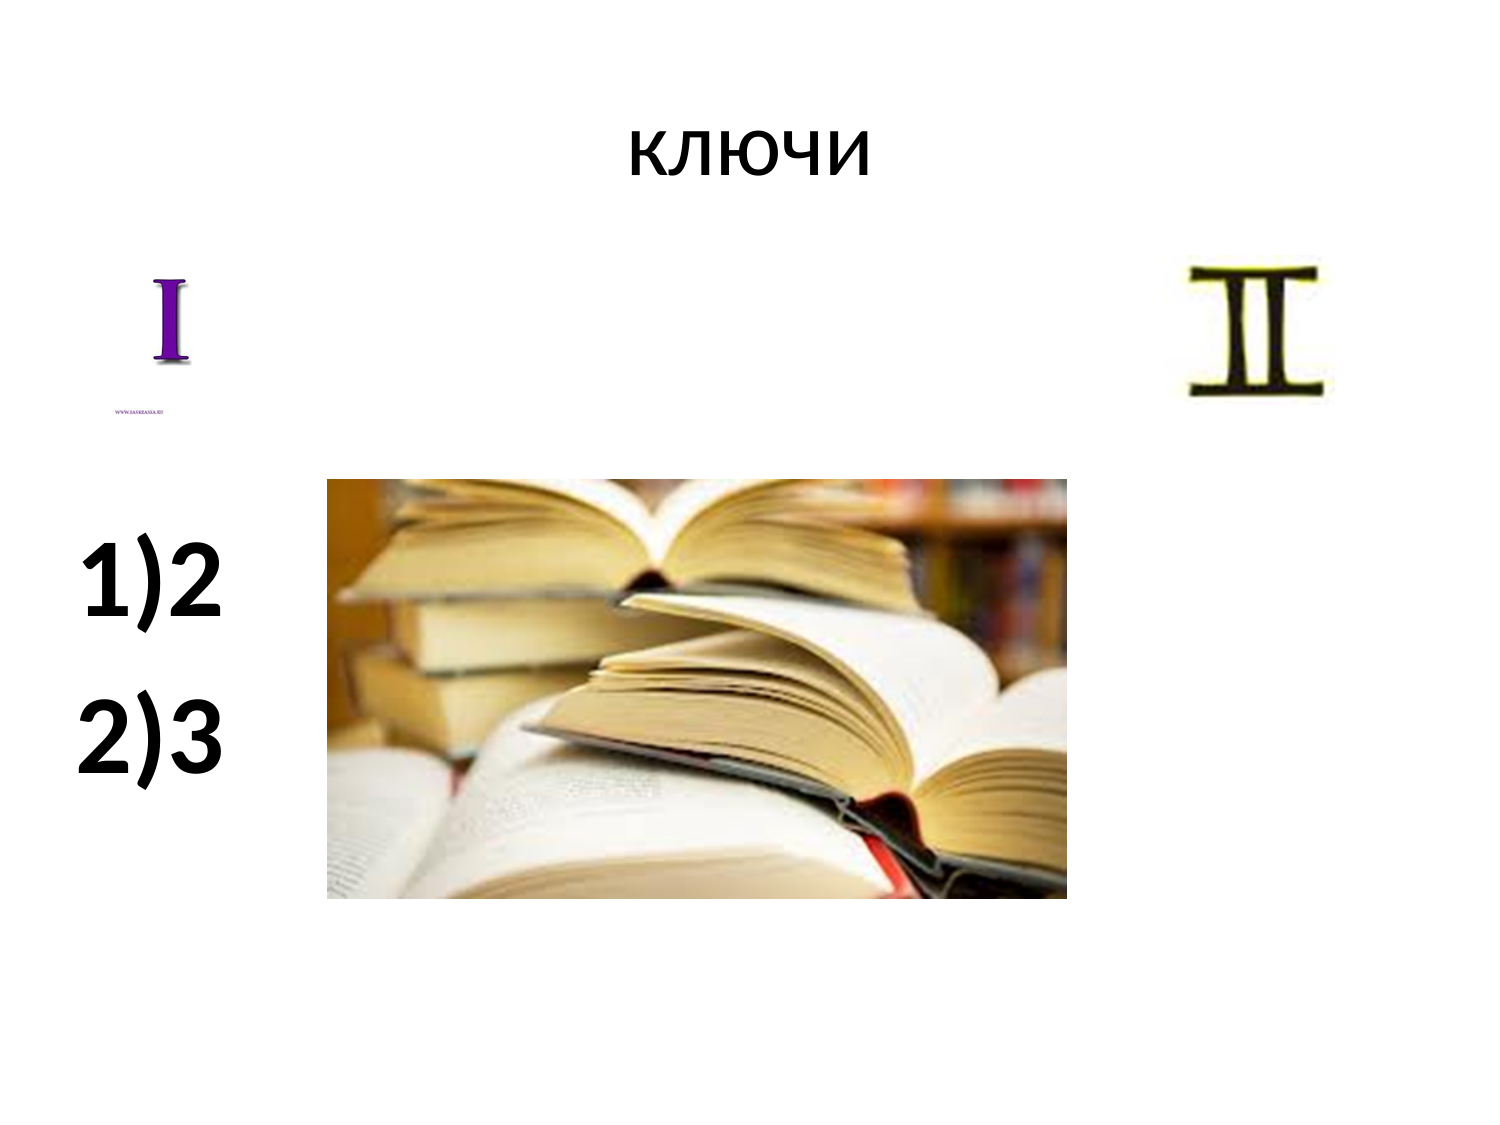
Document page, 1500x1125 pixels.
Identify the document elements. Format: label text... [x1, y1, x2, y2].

picture [327, 479, 1067, 899]
picture [111, 247, 231, 415]
picture [1163, 255, 1335, 405]
list 1)2 1)1 2)3 2)1 [53, 278, 1433, 1002]
title ключи [75, 45, 1425, 233]
